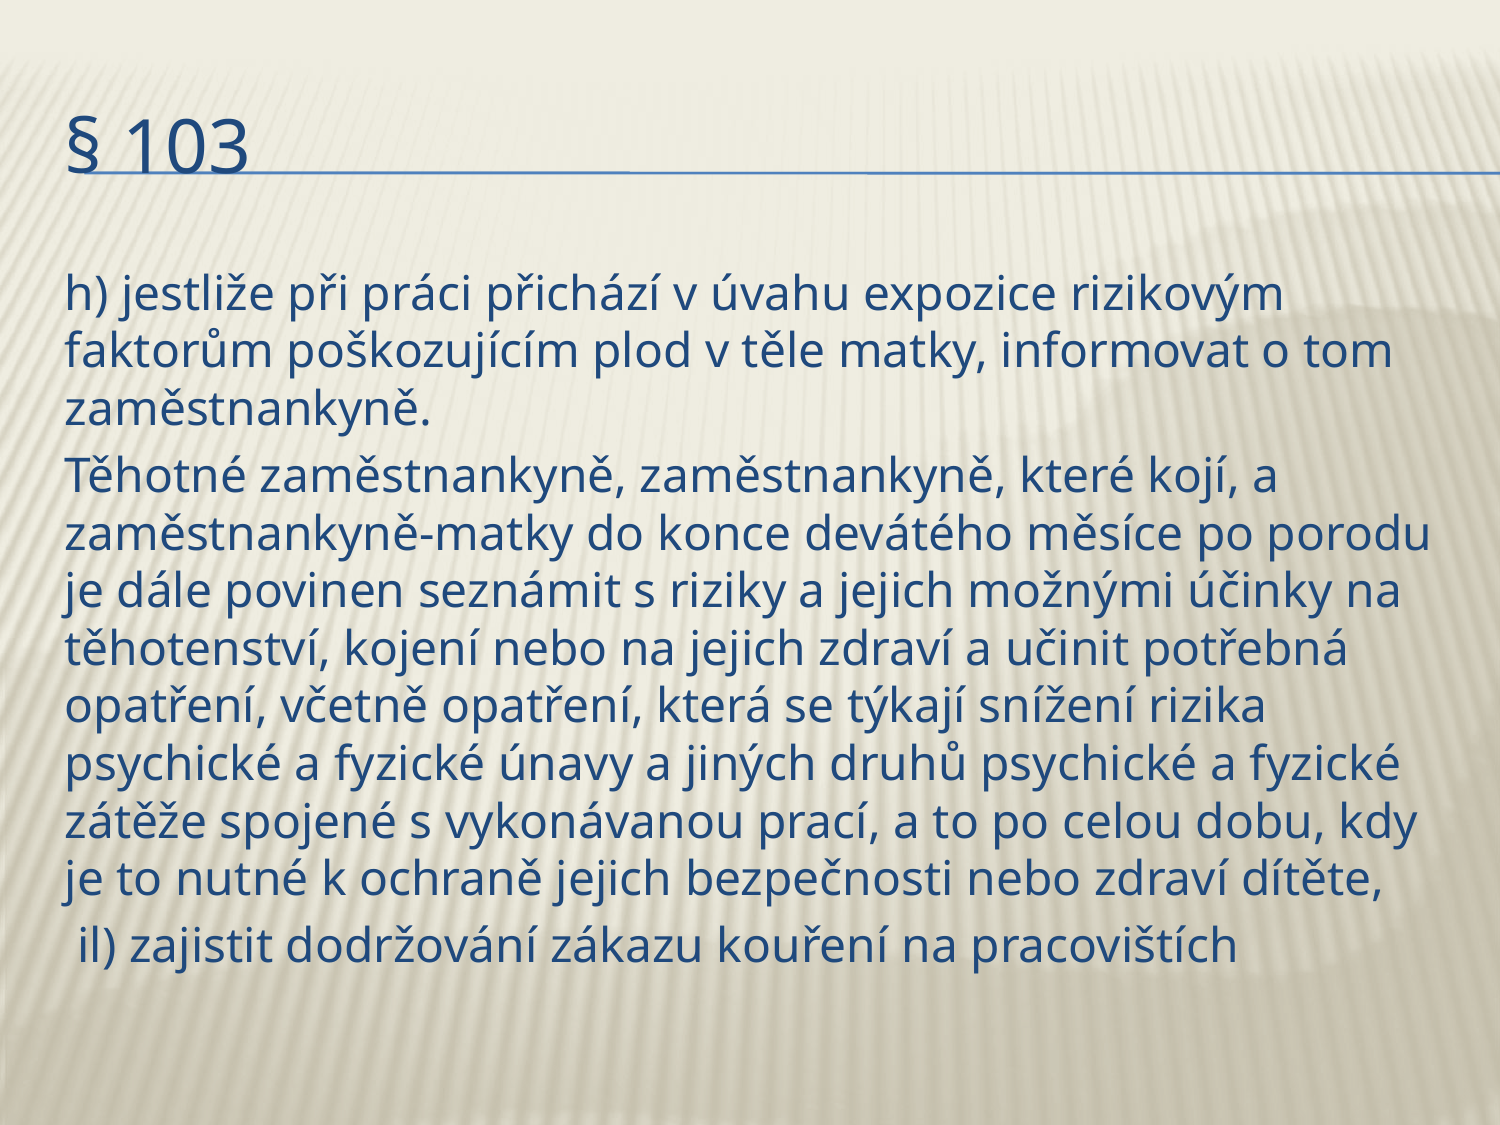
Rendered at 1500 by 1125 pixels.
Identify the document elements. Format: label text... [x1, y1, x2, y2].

title § 103 [50, 75, 1475, 213]
list h) jestliže při práci přichází v úvahu expozice rizikovým faktorům poškozujícím plod v těle matky, informovat o tom zaměstnankyně. Těhotné zaměstnankyně, zaměstnankyně, které kojí, a zaměstnankyně-matky do konce devátého měsíce po porodu je dále povinen seznámit s riziky a jejich možnými účinky na těhotenství, kojení nebo na jejich zdraví a učinit potřebná opatření, včetně opatření, která se týkají snížení rizika psychické a fyzické únavy a jiných druhů psychické a fyzické zátěže spojené s vykonávanou prací, a to po celou dobu, kdy je to nutné k ochraně jejich bezpečnosti nebo zdraví dítěte, il) zajistit dodržování zákazu kouření na pracovištích [50, 254, 1475, 998]
